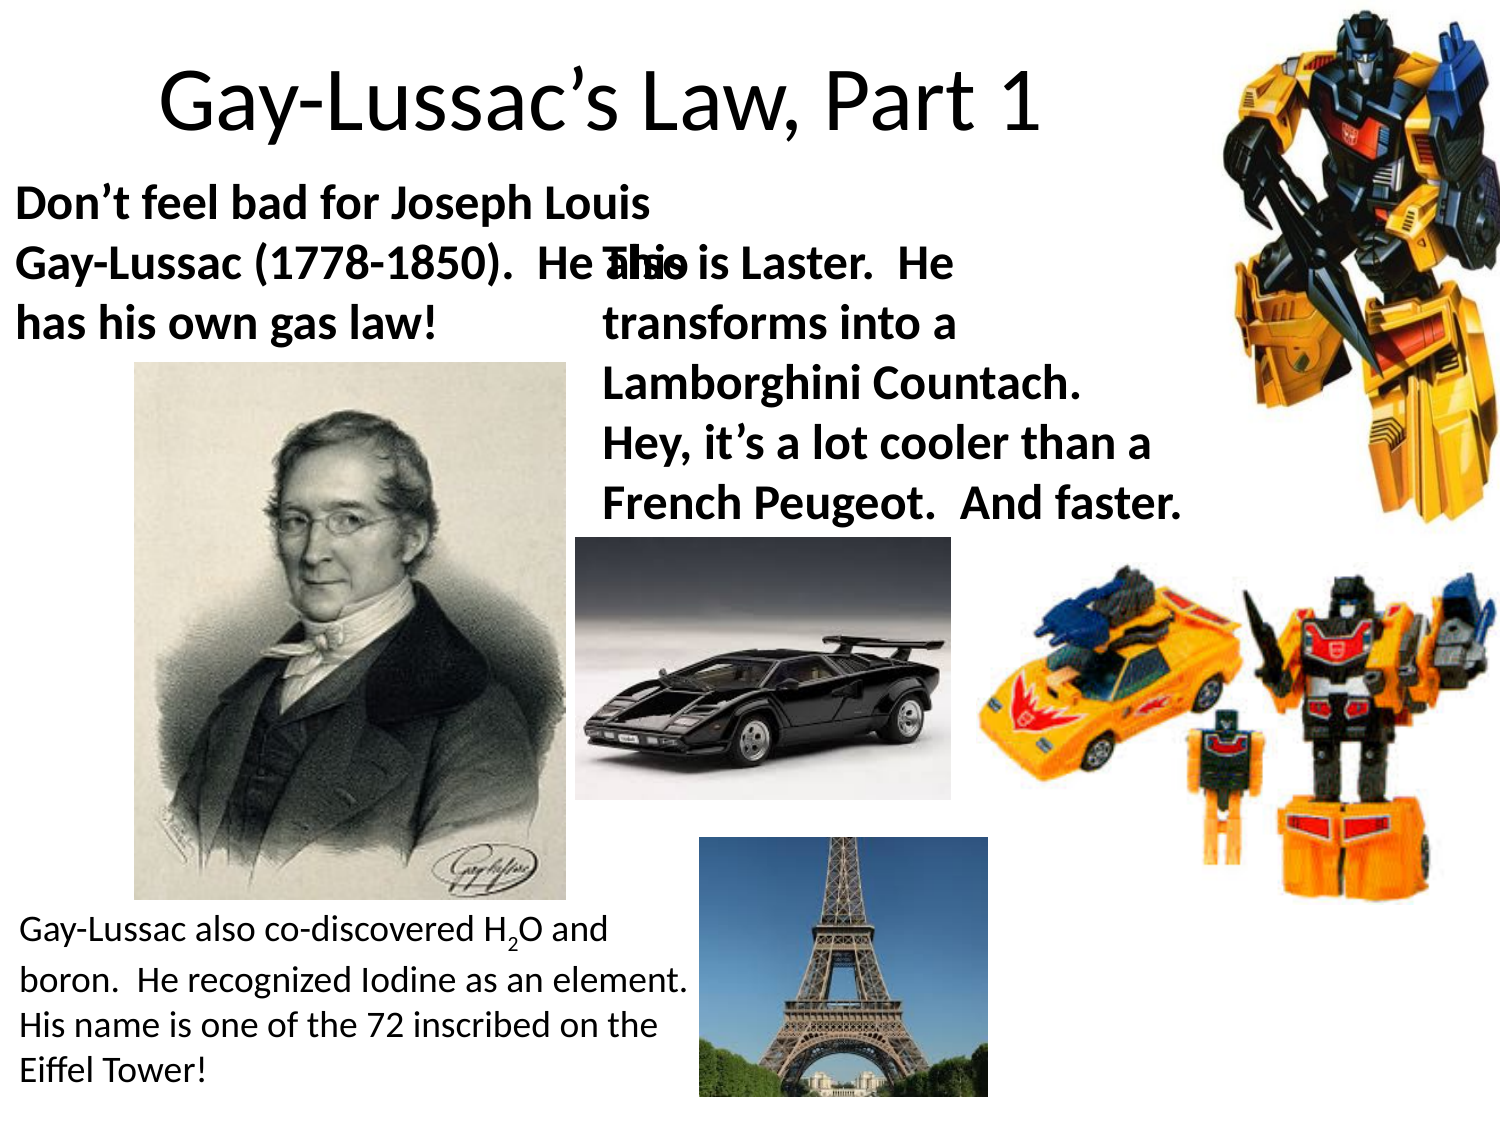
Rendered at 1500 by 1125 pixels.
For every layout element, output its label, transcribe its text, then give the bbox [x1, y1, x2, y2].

picture [574, 537, 951, 801]
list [975, 562, 1500, 905]
list Don’t feel bad for Joseph Louis Gay-Lussac (1778-1850). He also has his own gas law! [0, 149, 738, 357]
text_box Gay-Lussac also co-discovered H2O and boron. He recognized Iodine as an element. His name is one of the 72 inscribed on the Eiffel Tower! [4, 896, 694, 1098]
list This is Laster. He transforms into a Lamborghini Countach. Hey, it’s a lot cooler than a French Peugeot. And faster. [587, 212, 1200, 538]
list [133, 362, 567, 901]
picture [1212, 0, 1500, 538]
title Gay-Lussac’s Law, Part 1 [0, 0, 1210, 188]
picture [699, 837, 988, 1097]
